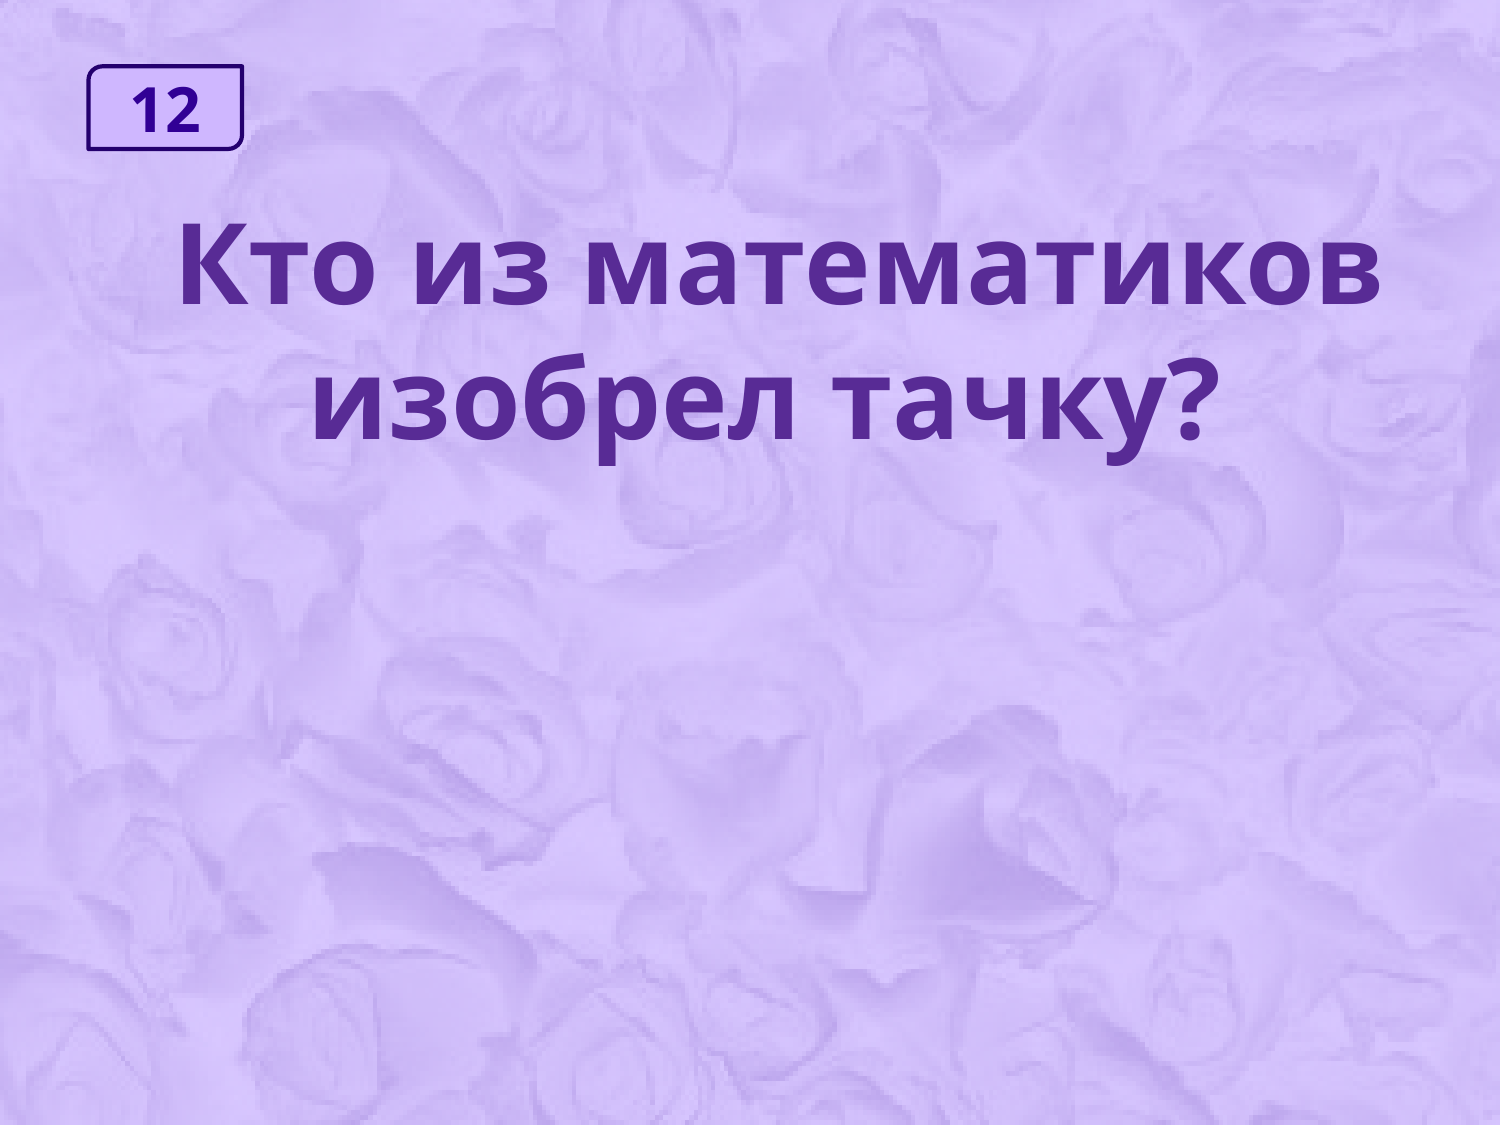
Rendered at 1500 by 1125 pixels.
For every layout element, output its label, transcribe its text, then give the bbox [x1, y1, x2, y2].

text_box 12 [86, 64, 245, 152]
text_box Кто из математиков изобрел тачку? [88, 184, 1471, 470]
